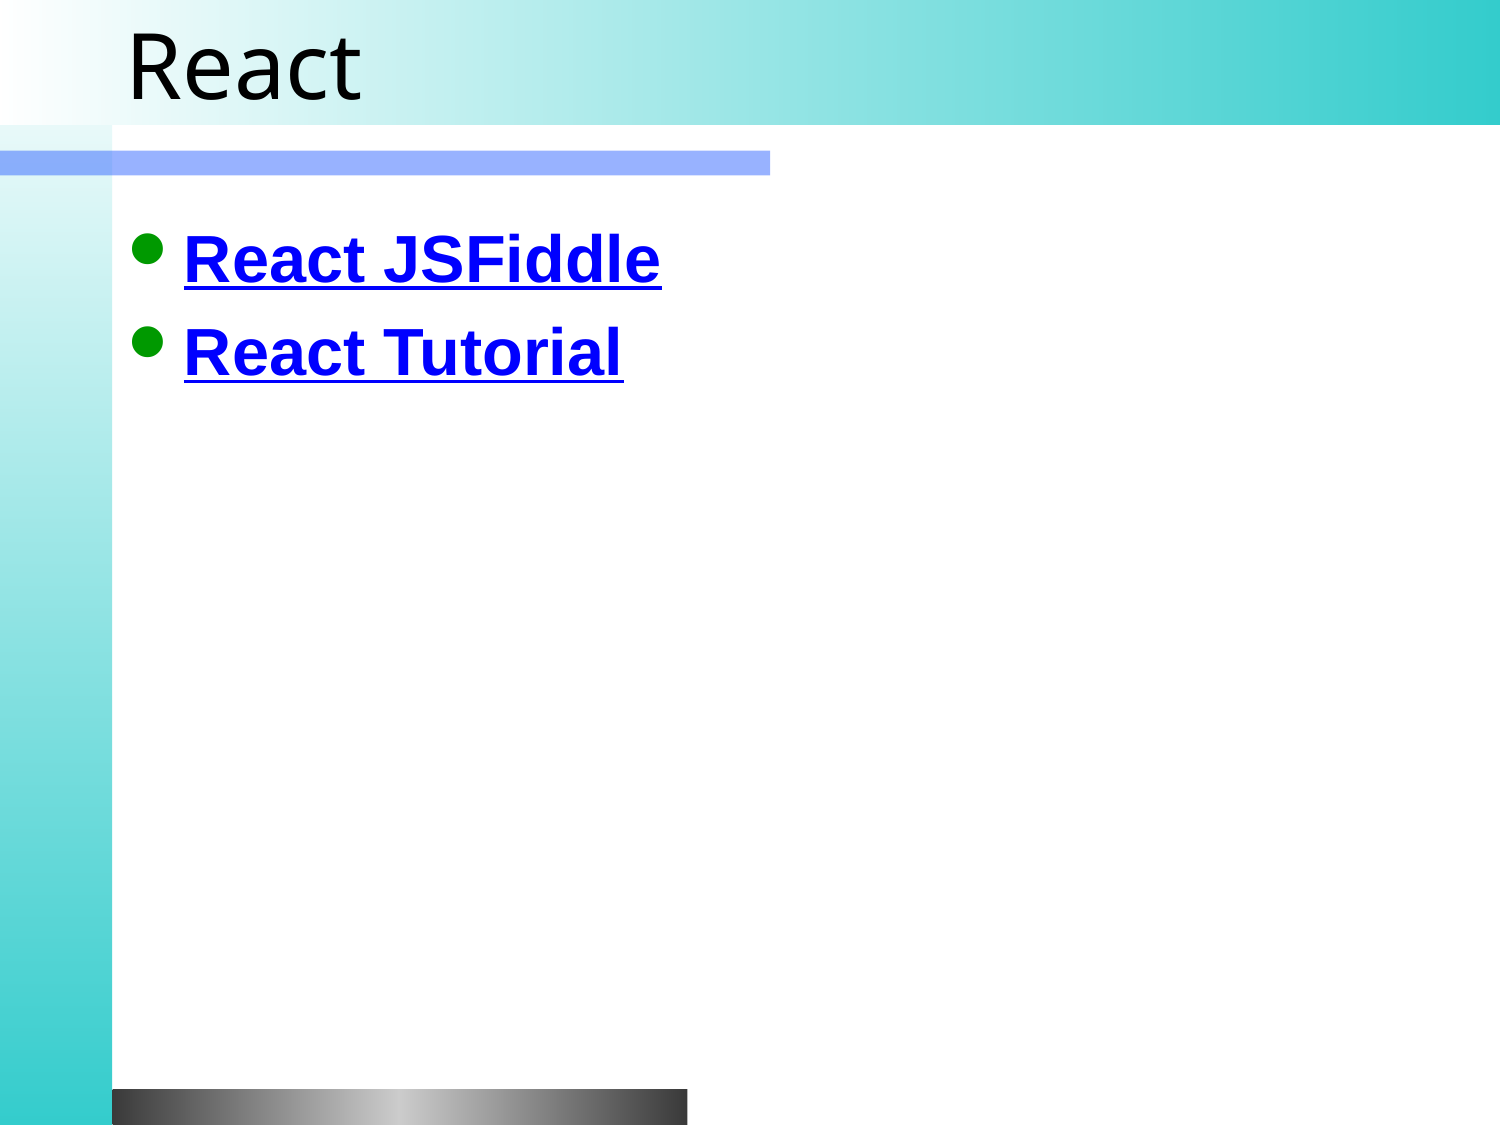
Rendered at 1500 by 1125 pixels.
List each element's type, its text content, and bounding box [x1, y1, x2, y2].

list React JSFiddle React Tutorial [112, 208, 1388, 1072]
title React [110, 0, 1388, 127]
